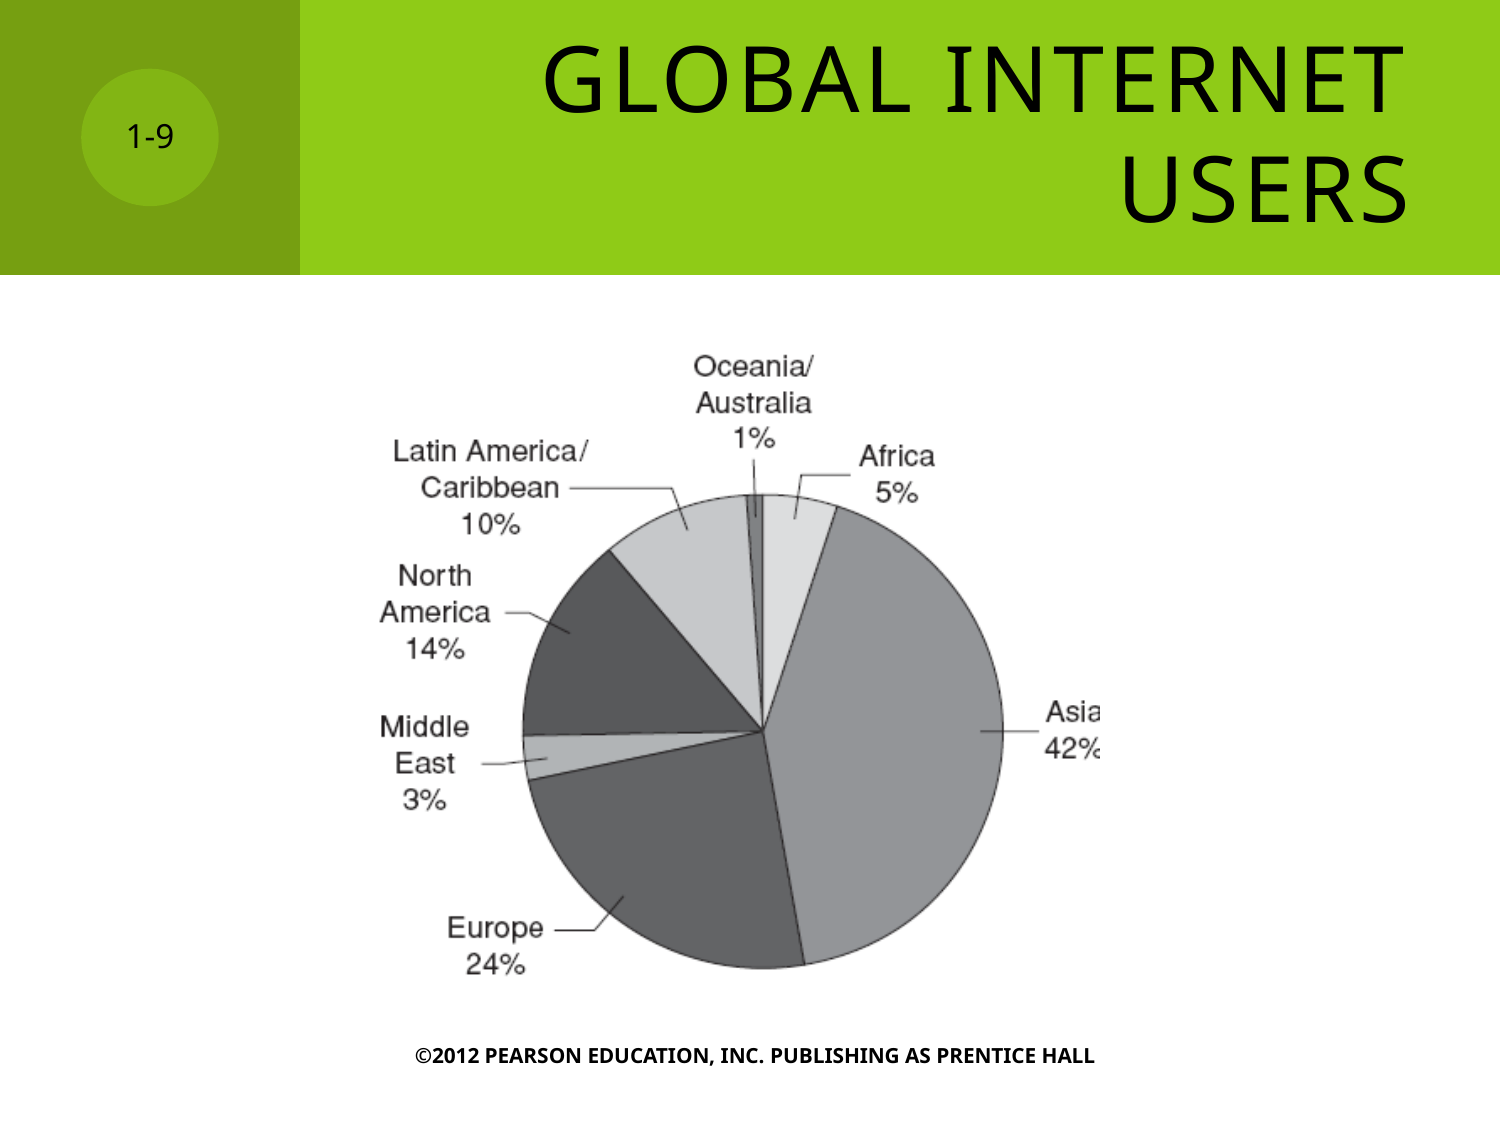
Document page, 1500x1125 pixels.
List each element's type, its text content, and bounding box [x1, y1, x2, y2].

picture [374, 337, 1101, 984]
footer ©2012 PEARSON EDUCATION, INC. PUBLISHING AS PRENTICE HALL [399, 1025, 1425, 1085]
title Global Internet Users [399, 37, 1425, 225]
slide_number 1-9 [87, 87, 213, 188]
